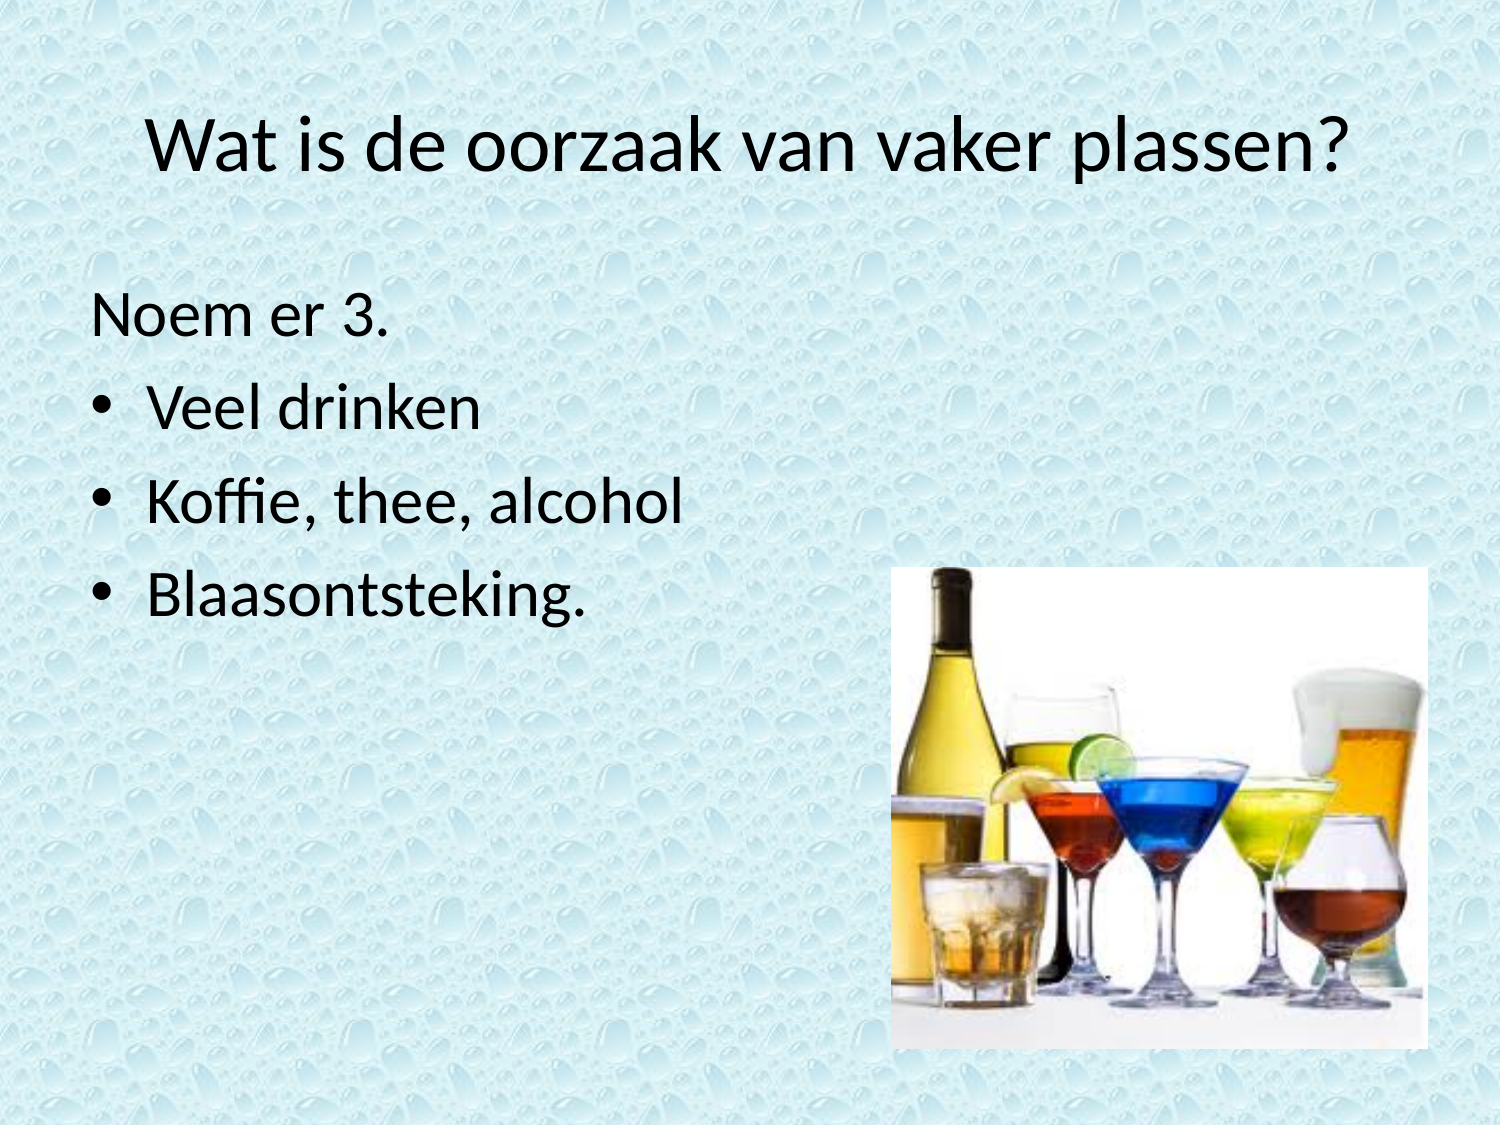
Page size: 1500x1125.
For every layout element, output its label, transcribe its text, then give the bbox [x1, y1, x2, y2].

title Wat is de oorzaak van vaker plassen? [75, 45, 1425, 233]
list Noem er 3. Veel drinken Koffie, thee, alcohol Blaasontsteking. [75, 262, 1425, 1005]
picture [891, 567, 1428, 1050]
